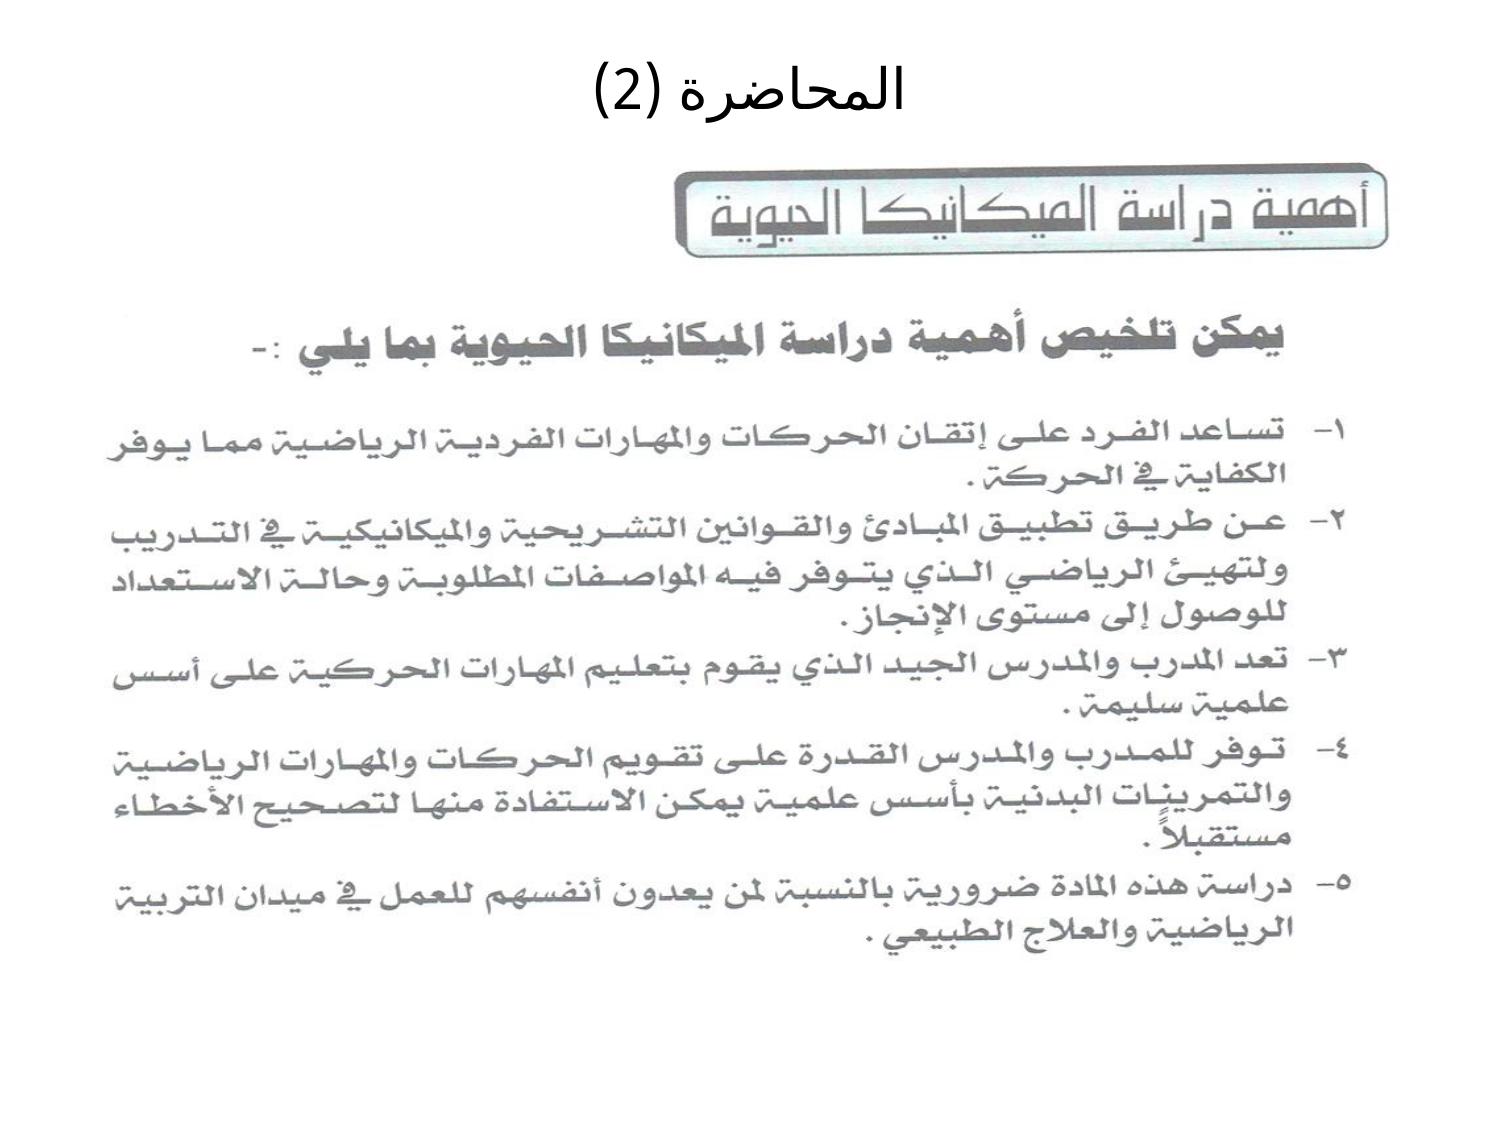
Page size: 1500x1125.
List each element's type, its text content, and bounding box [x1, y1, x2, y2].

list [93, 140, 1442, 1006]
title المحاضرة (2) [75, 45, 1425, 129]
